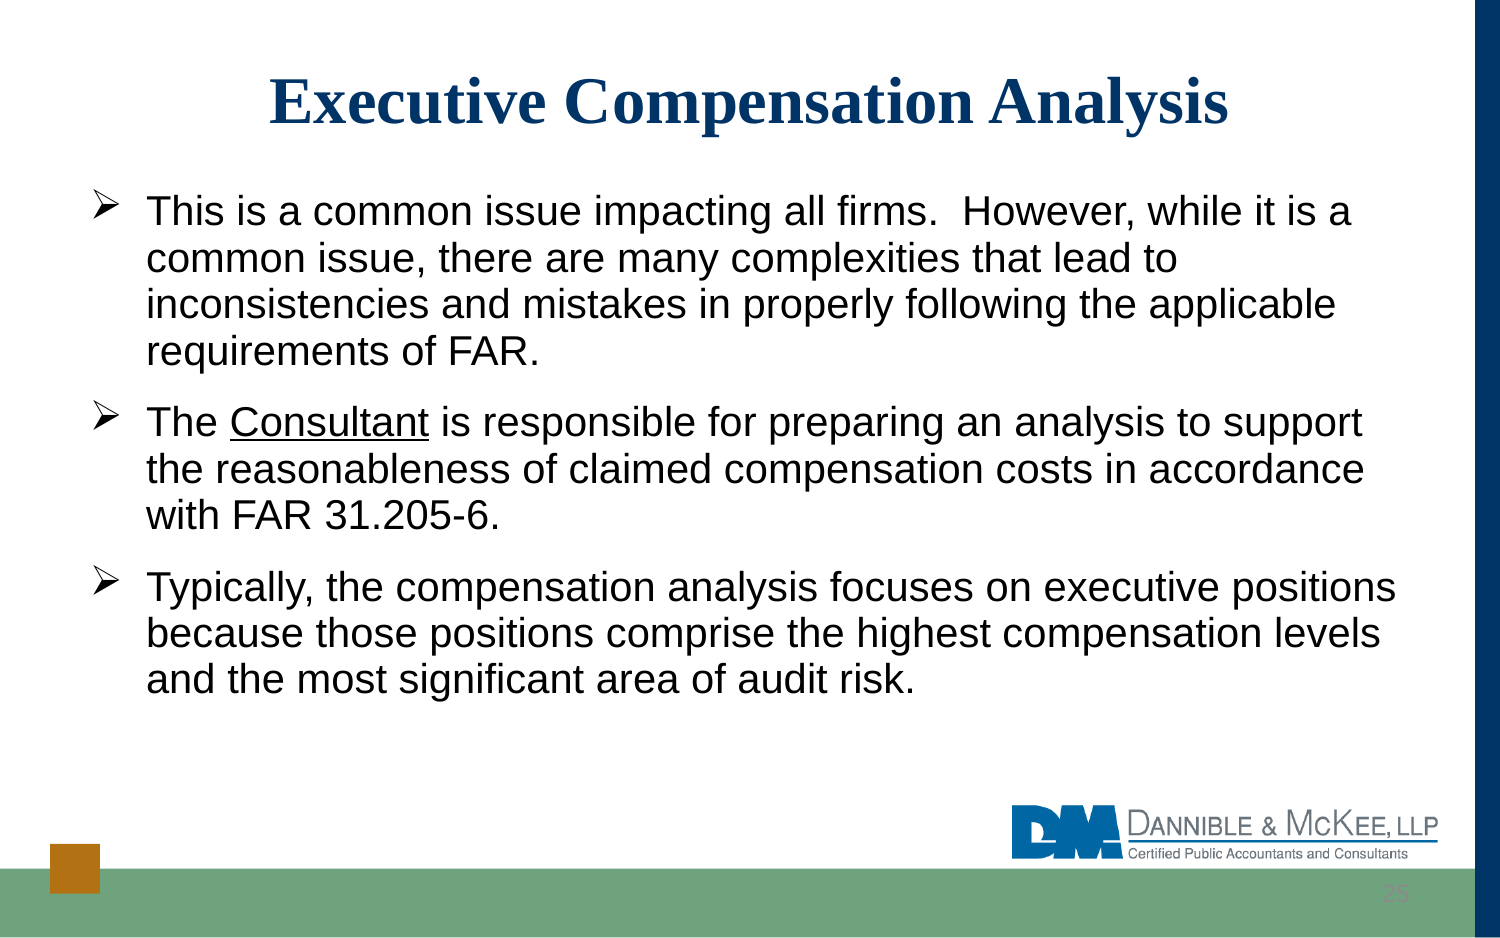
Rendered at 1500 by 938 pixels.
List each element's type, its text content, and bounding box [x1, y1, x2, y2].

picture [1012, 805, 1438, 859]
title Executive Compensation Analysis [112, 56, 1388, 169]
slide_number 25 [1074, 868, 1425, 919]
list This is a common issue impacting all firms. However, while it is a common issue, there are many complexities that lead to inconsistencies and mistakes in properly following the applicable requirements of FAR. The Consultant is responsible for preparing an analysis to support the reasonableness of claimed compensation costs in accordance with FAR 31.205-6. Typically, the compensation analysis focuses on executive positions because those positions comprise the highest compensation levels and the most significant area of audit risk. [75, 181, 1425, 807]
